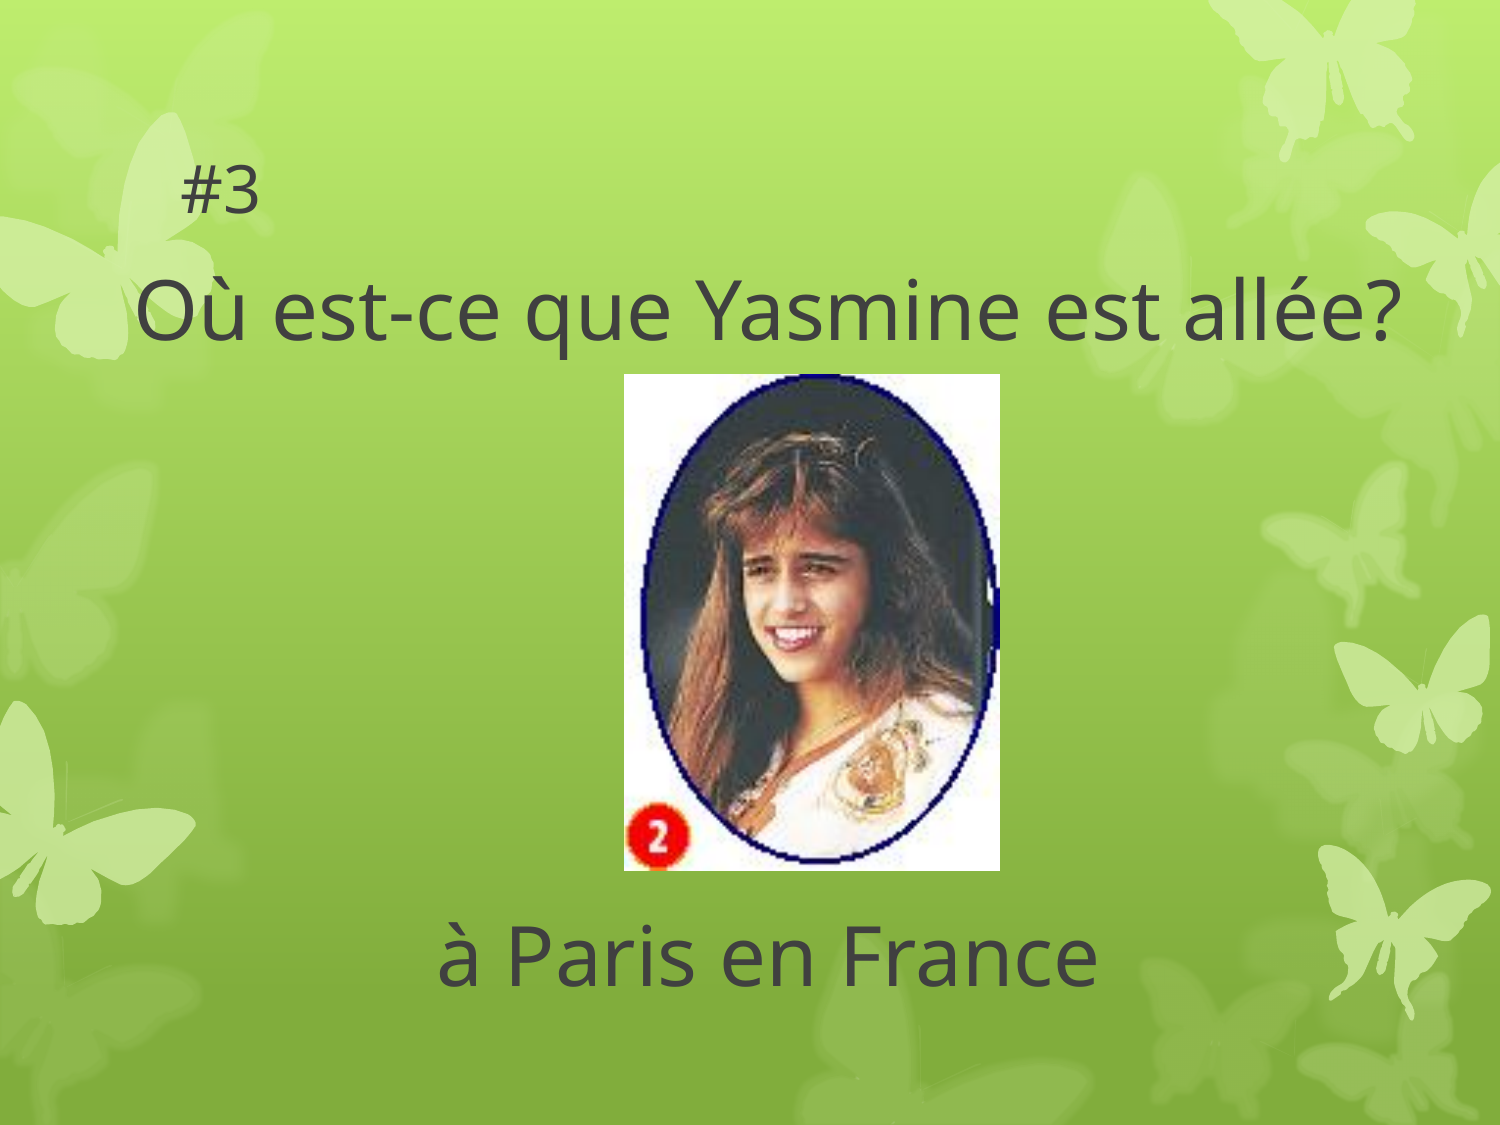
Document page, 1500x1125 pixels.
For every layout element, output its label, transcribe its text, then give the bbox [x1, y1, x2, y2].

title #3 [165, 110, 1335, 249]
list Où est-ce que Yasmine est allée? à Paris en France [37, 249, 1500, 1088]
picture [624, 374, 1001, 871]
